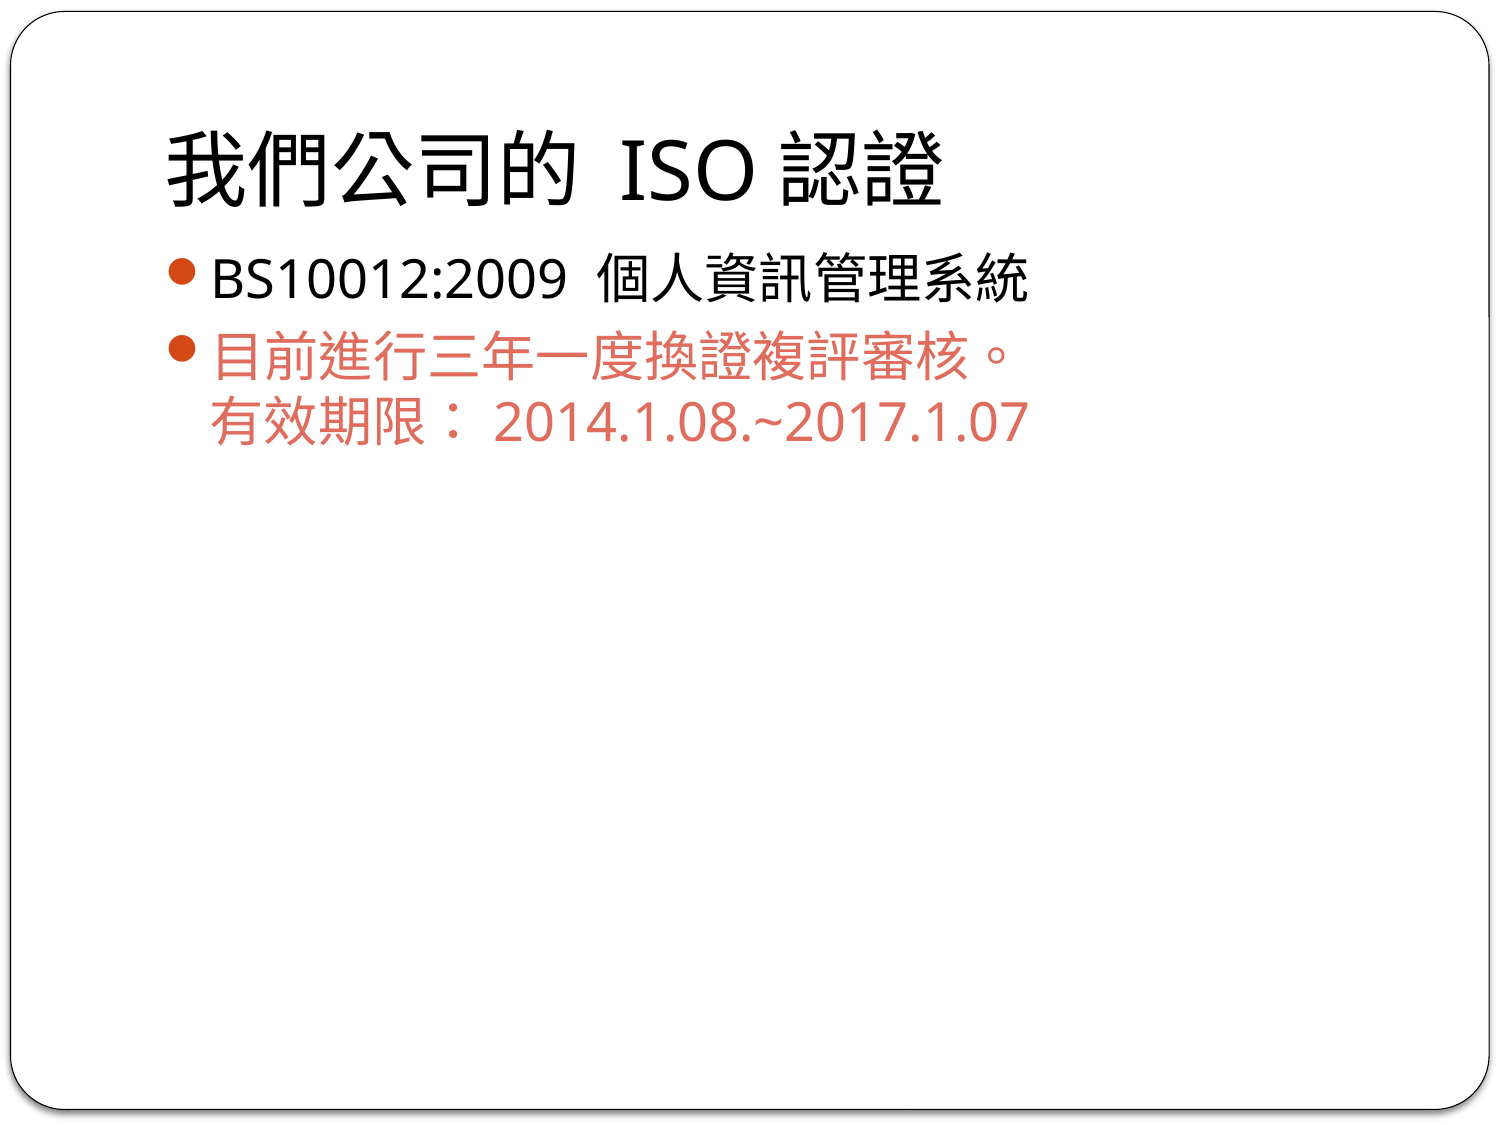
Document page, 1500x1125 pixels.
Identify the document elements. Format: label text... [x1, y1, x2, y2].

title 我們公司的 ISO認證 [150, 45, 1425, 233]
list BS10012:2009 個人資訊管理系統 目前進行三年一度換證複評審核。 有效期限：2014.1.08.~2017.1.07 [150, 237, 1425, 988]
